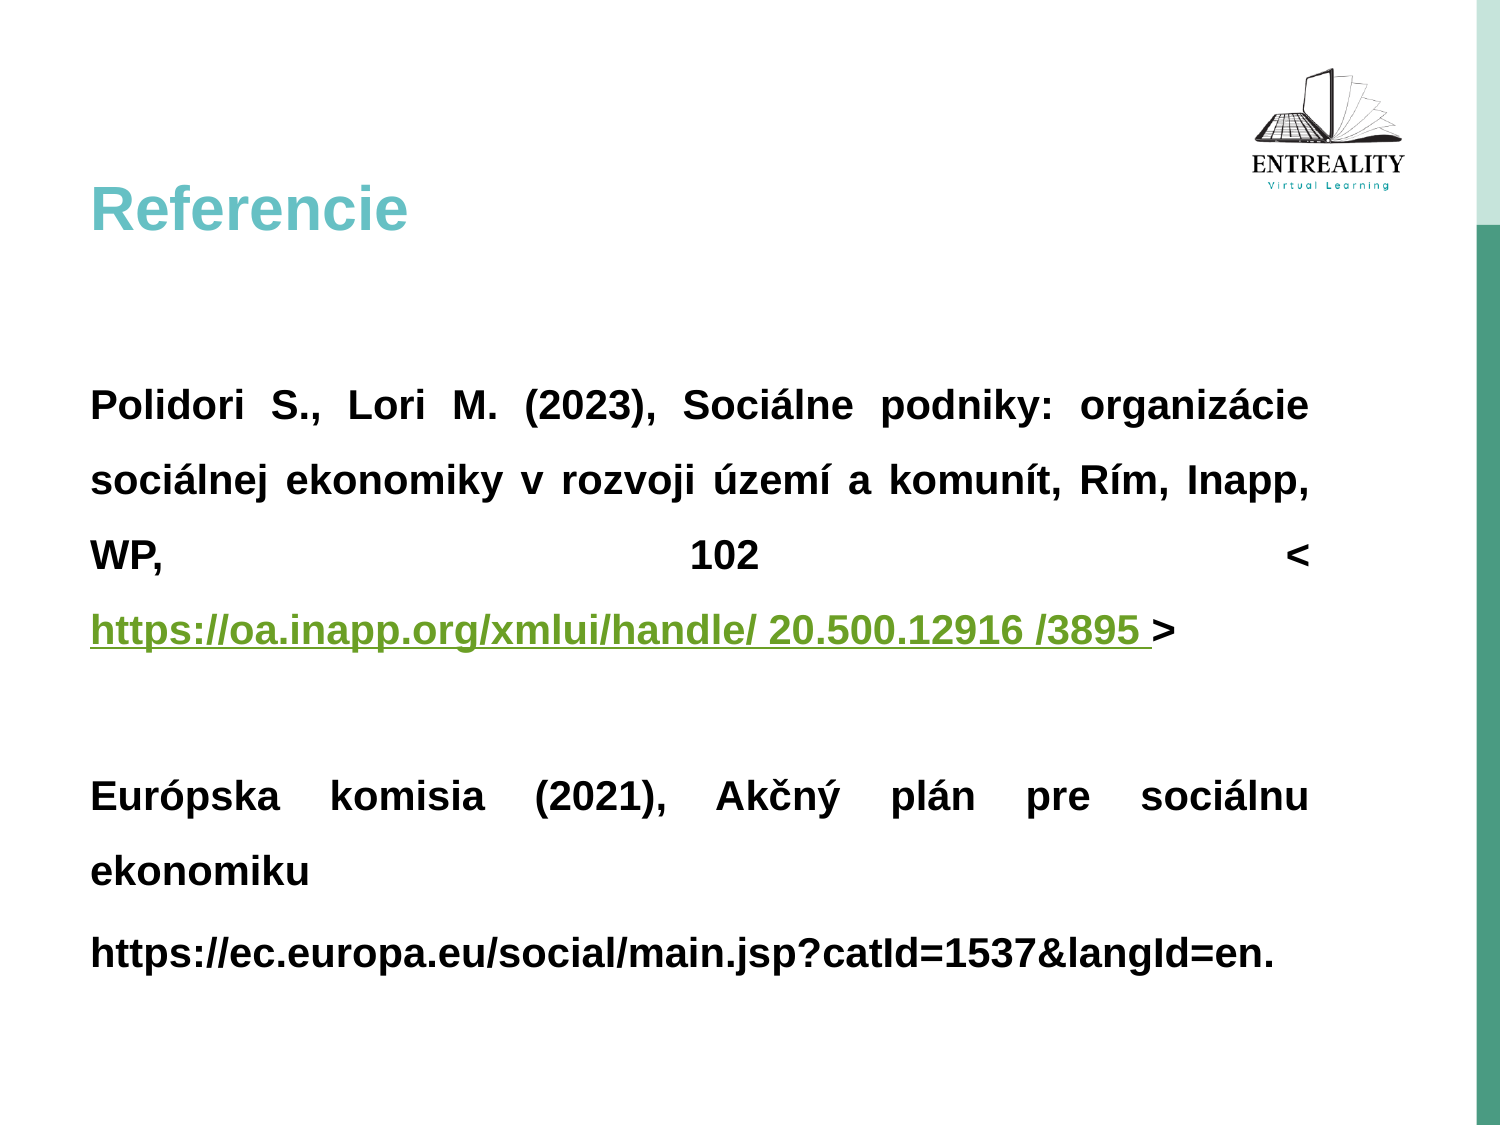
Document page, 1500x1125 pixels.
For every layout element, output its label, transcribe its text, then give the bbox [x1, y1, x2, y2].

picture [1198, 0, 1458, 259]
title Referencie [75, 25, 1025, 250]
list Polidori S., Lori M. (2023), Sociálne podniky: organizácie sociálnej ekonomiky v rozvoji území a komunít, Rím, Inapp, WP, 102 < https://oa.inapp.org/xmlui/handle/ 20.500.12916 /3895 > Európska komisia (2021), Akčný plán pre sociálnu ekonomiku https://ec.europa.eu/social/main.jsp?catId=1537&langId=en. [75, 287, 1325, 1005]
